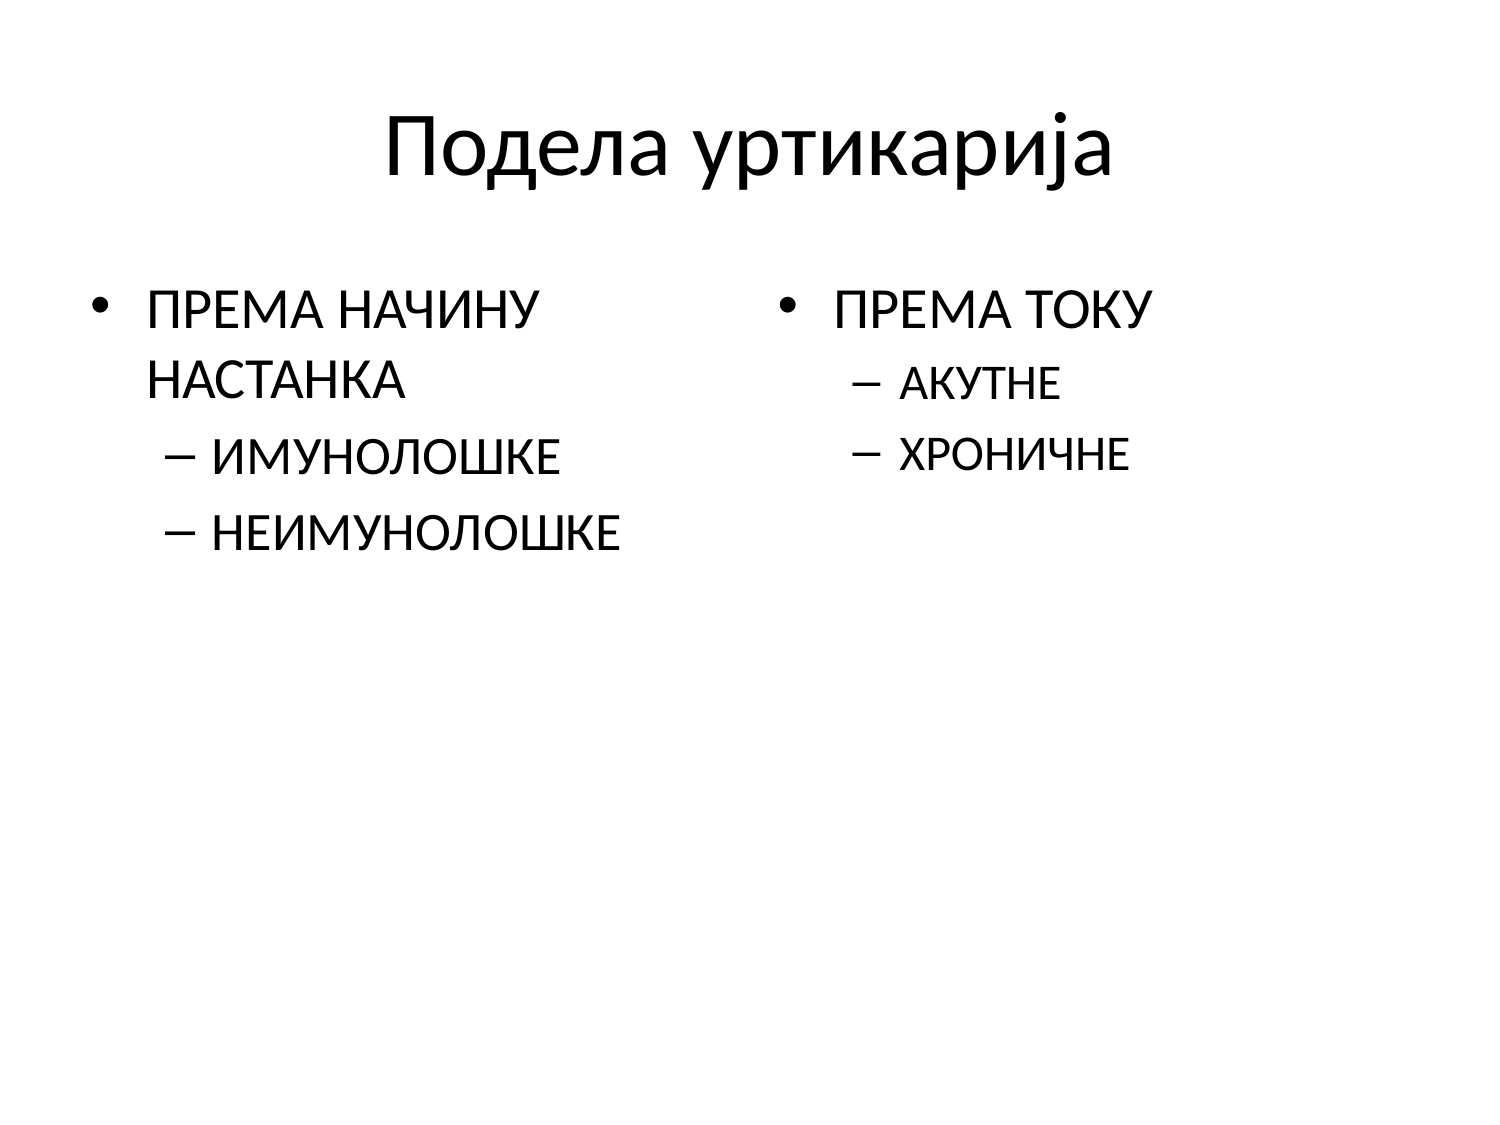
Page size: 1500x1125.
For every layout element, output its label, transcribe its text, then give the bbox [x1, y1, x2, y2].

list ПРЕМА НАЧИНУ НАСТАНКА ИМУНОЛОШКЕ НЕИМУНОЛОШКЕ [75, 262, 738, 1005]
title Подела уртикарија [75, 45, 1425, 233]
list ПРЕМА ТОКУ АКУТНЕ ХРОНИЧНЕ [762, 262, 1425, 1005]
